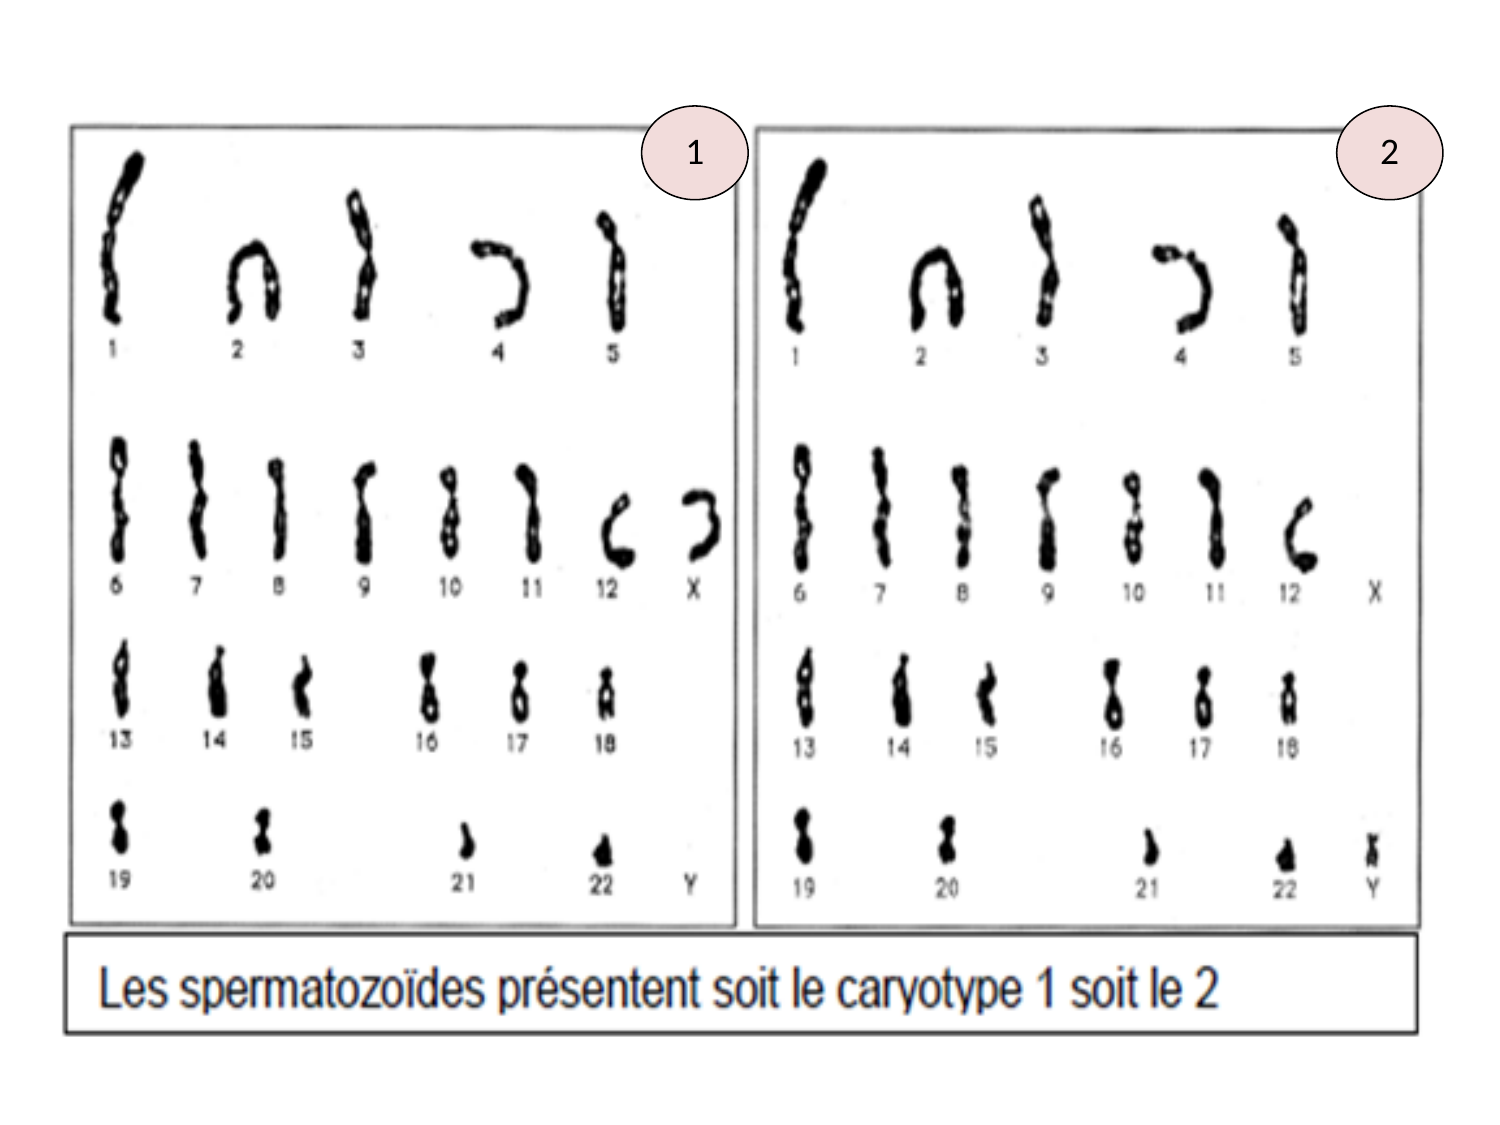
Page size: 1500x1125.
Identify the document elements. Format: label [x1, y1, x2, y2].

picture [52, 101, 1444, 1063]
